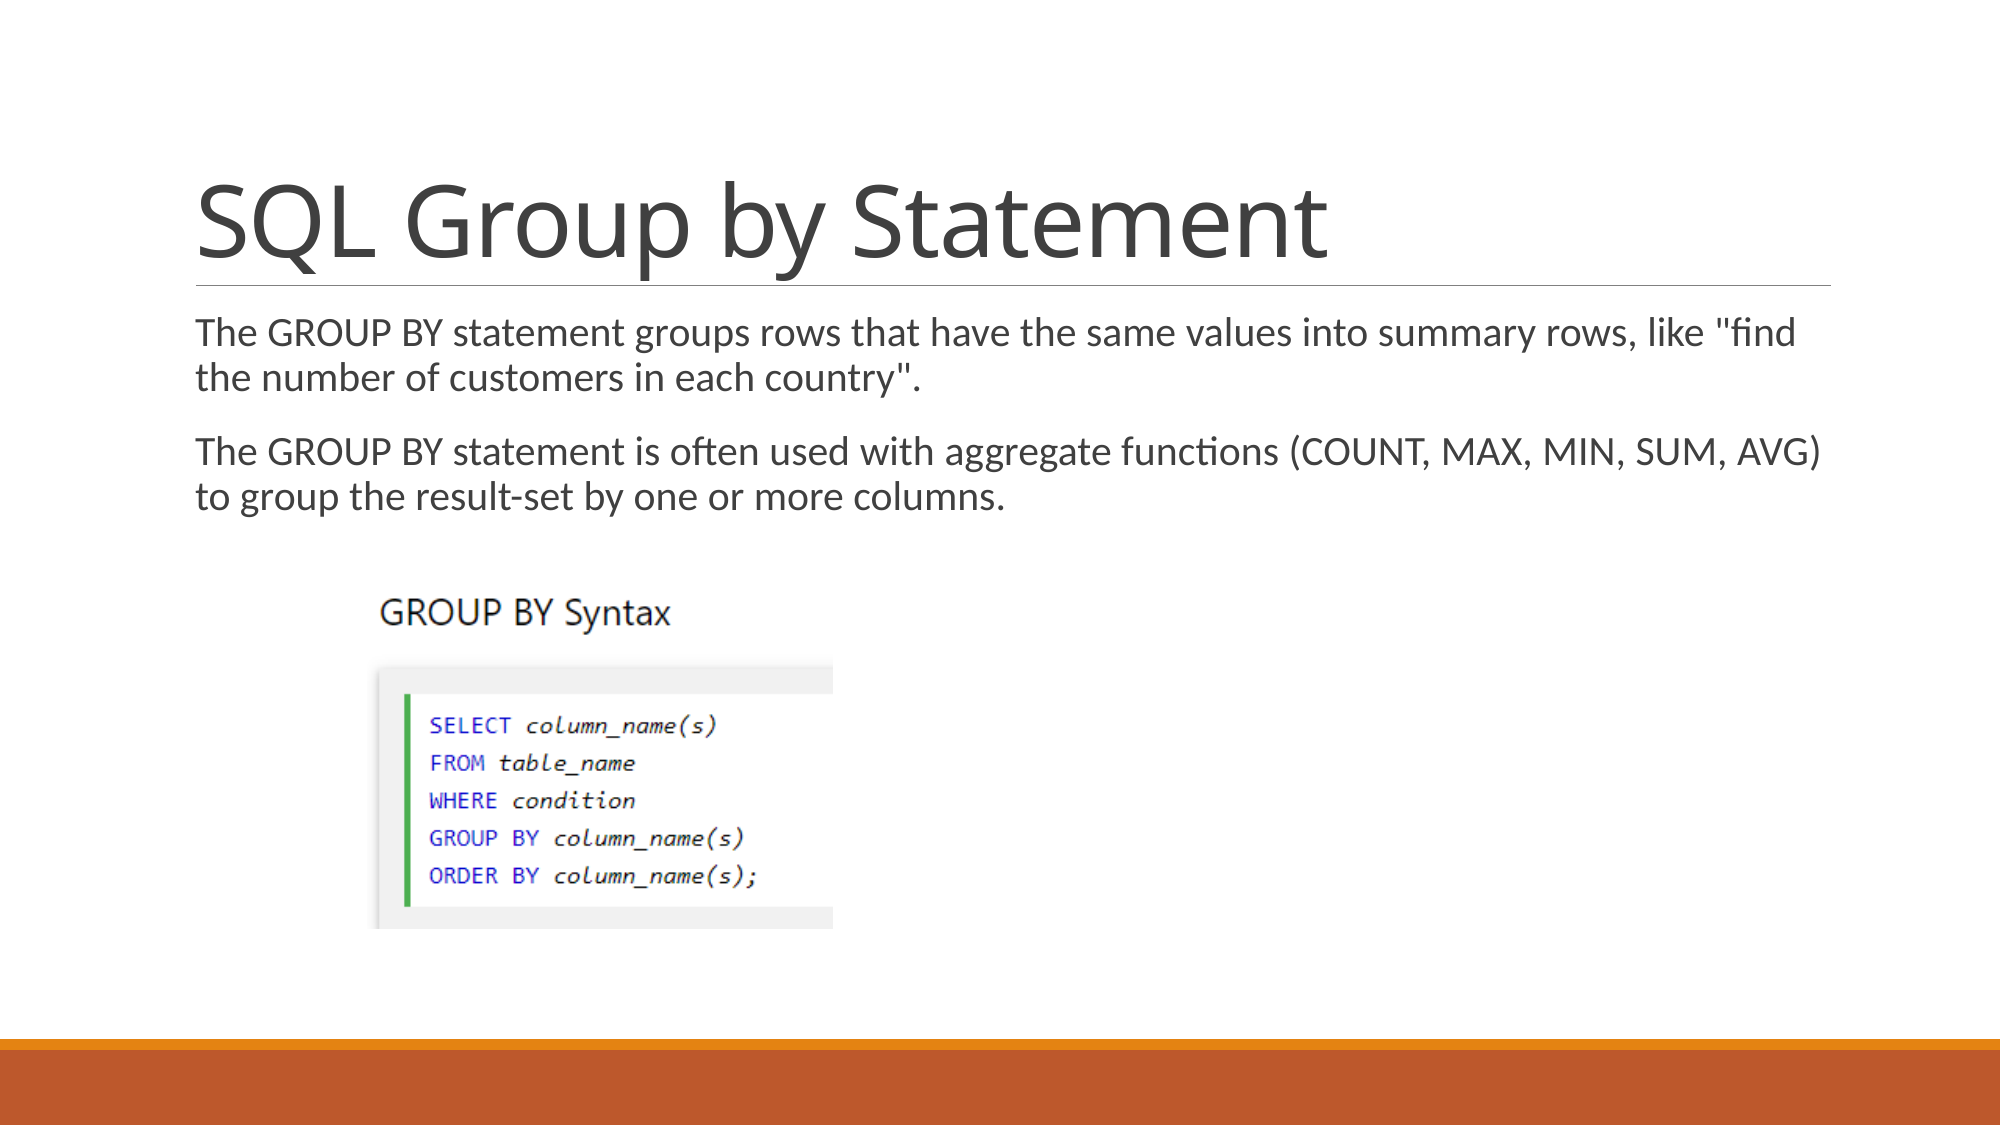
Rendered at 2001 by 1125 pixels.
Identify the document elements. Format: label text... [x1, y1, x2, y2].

list The GROUP BY statement groups rows that have the same values into summary rows, like "find the number of customers in each country". The GROUP BY statement is often used with aggregate functions (COUNT, MAX, MIN, SUM, AVG) to group the result-set by one or more columns. [180, 302, 1830, 963]
title SQL Group by Statement [180, 47, 1830, 285]
picture [366, 576, 834, 930]
